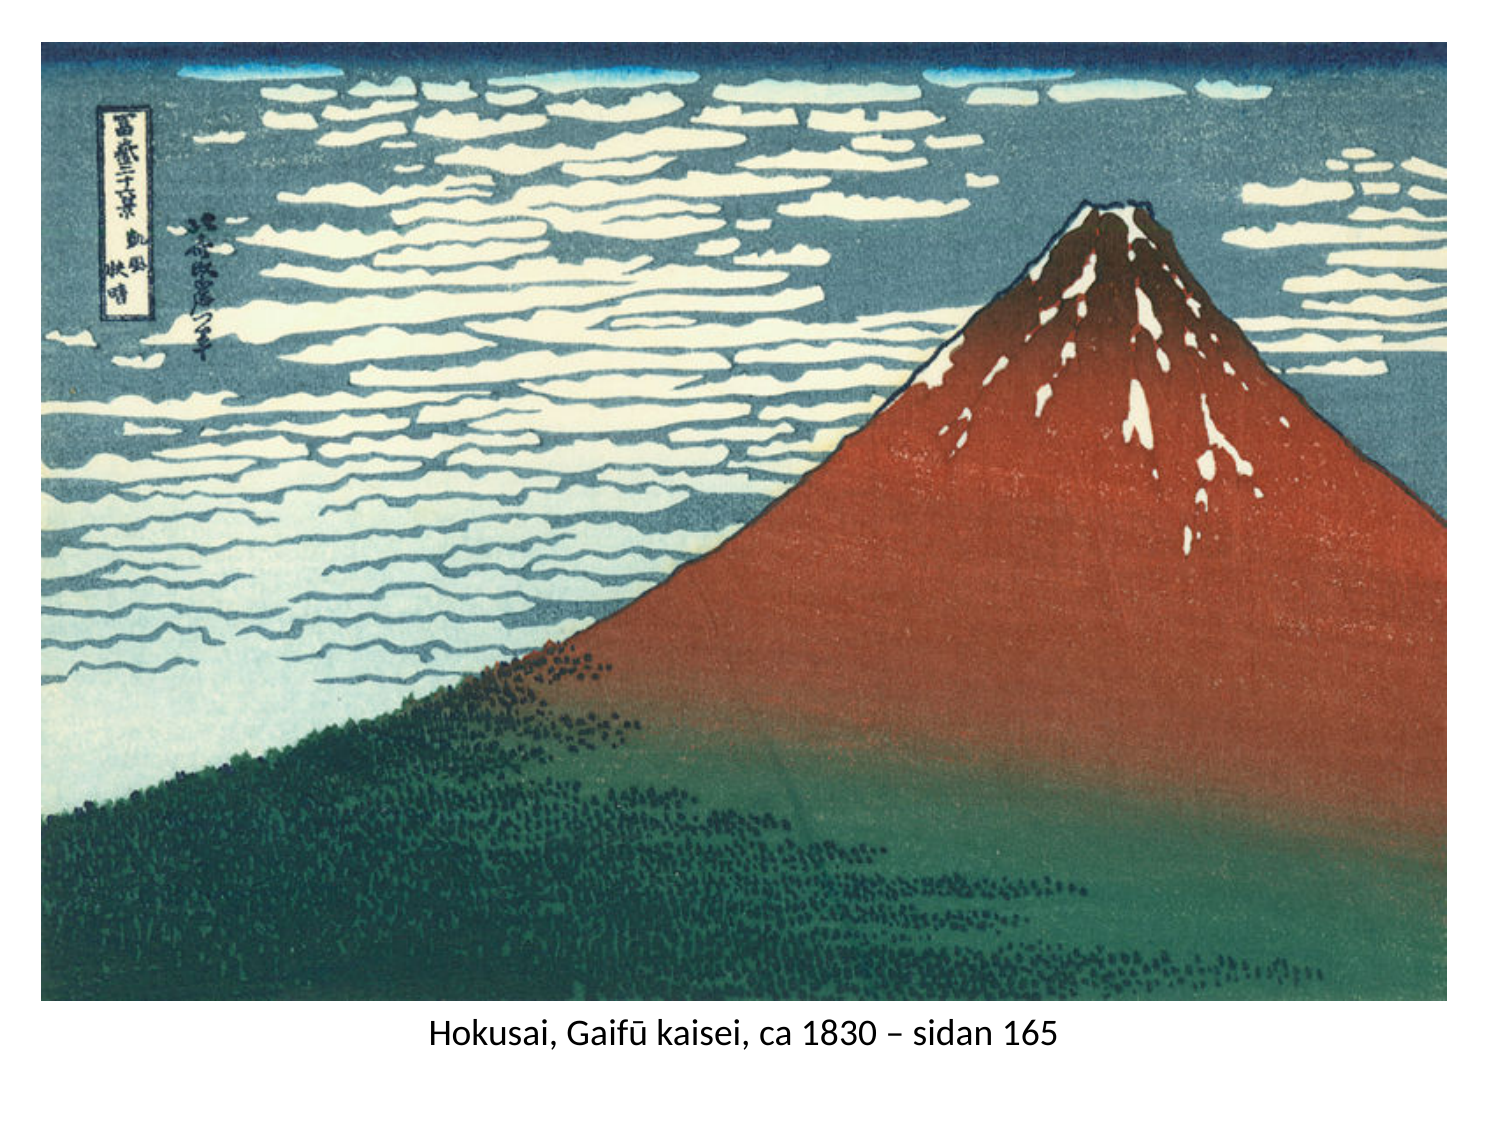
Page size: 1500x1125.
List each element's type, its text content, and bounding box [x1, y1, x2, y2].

picture [41, 42, 1448, 1001]
text_box Hokusai, Gaifū kaisei, ca 1830 – sidan 165 [413, 1009, 1075, 1061]
